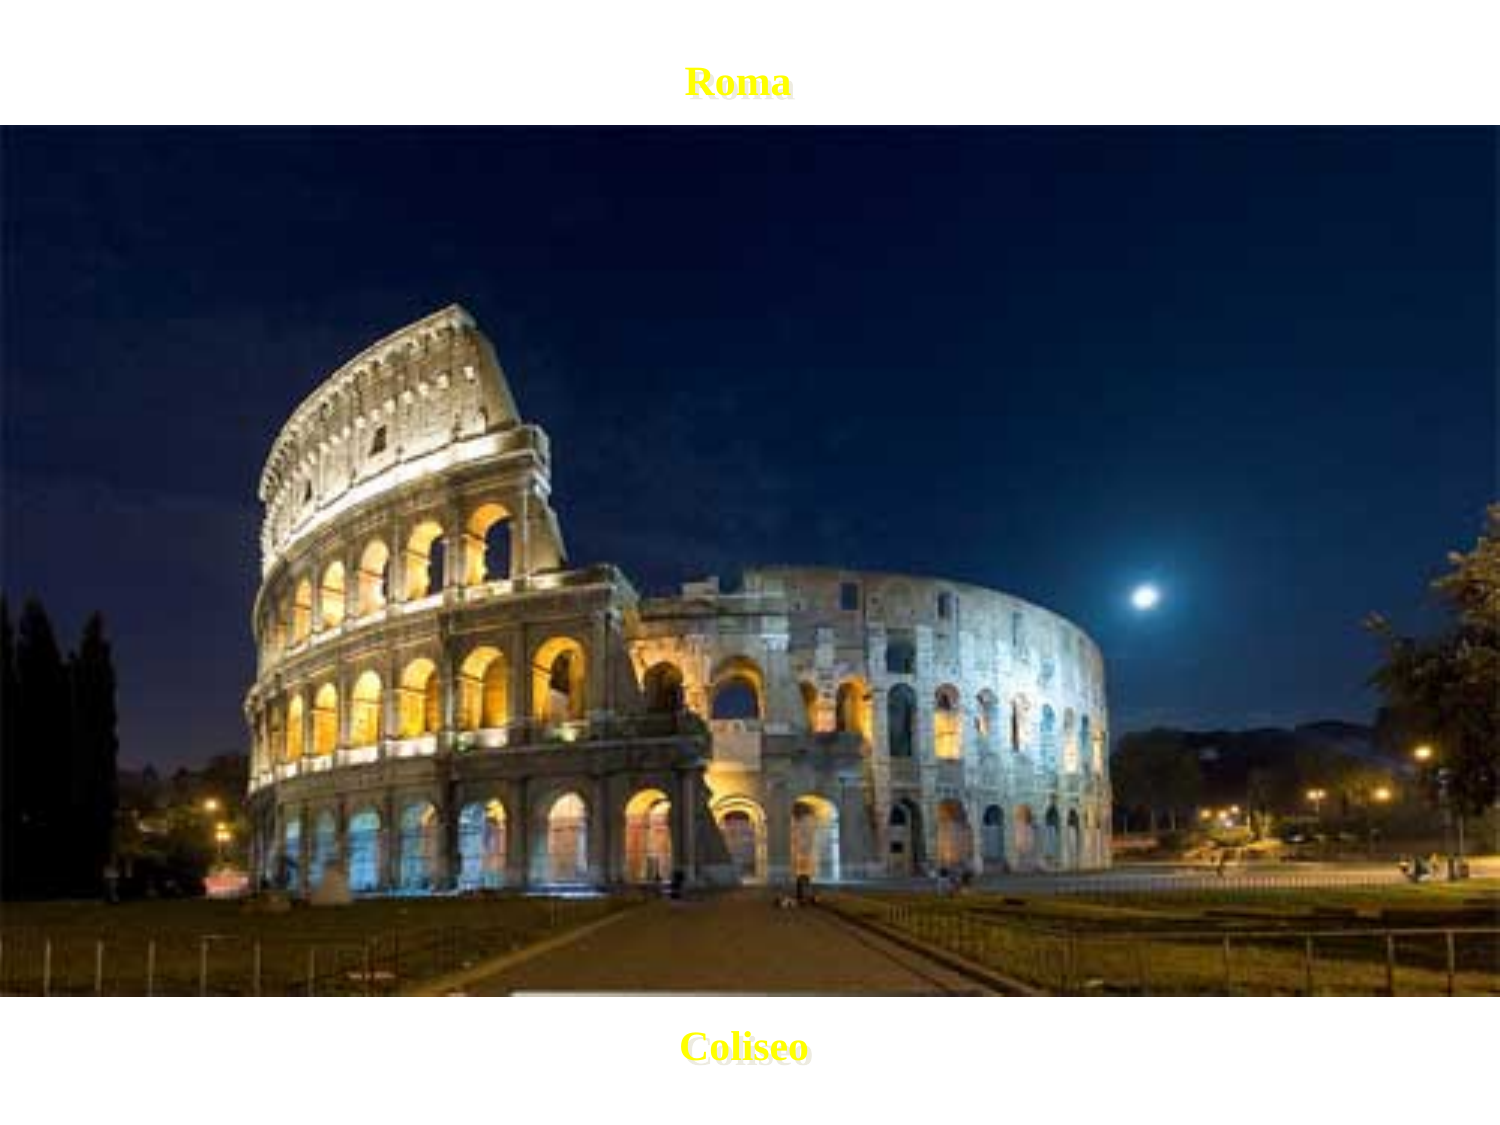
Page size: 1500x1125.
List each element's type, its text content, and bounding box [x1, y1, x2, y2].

picture [0, 125, 1500, 997]
title Roma [206, 31, 1270, 123]
text_box Coliseo [549, 1011, 939, 1077]
